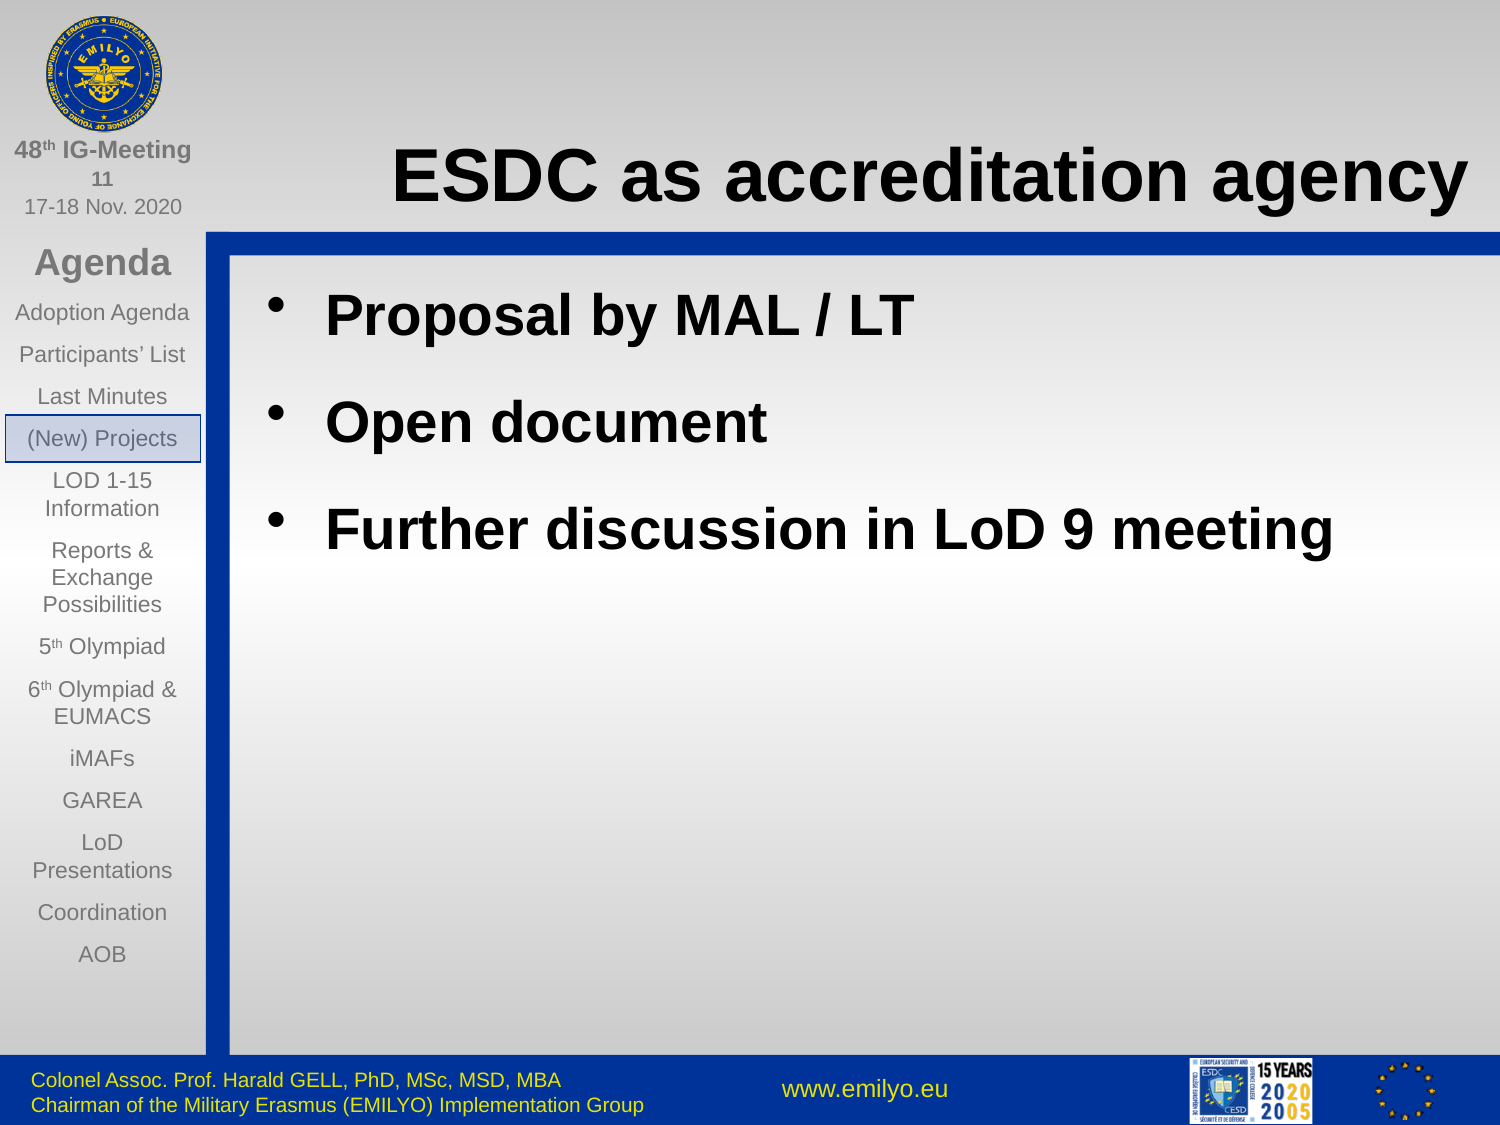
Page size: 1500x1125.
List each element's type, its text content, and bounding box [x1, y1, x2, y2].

title ESDC as accreditation agency [207, 28, 1471, 217]
text_box [5, 415, 201, 463]
picture [45, 14, 163, 133]
picture [1374, 1060, 1435, 1120]
list Proposal by MAL / LT Open document Further discussion in LoD 9 meeting [266, 270, 1466, 1039]
picture [1189, 1058, 1313, 1124]
